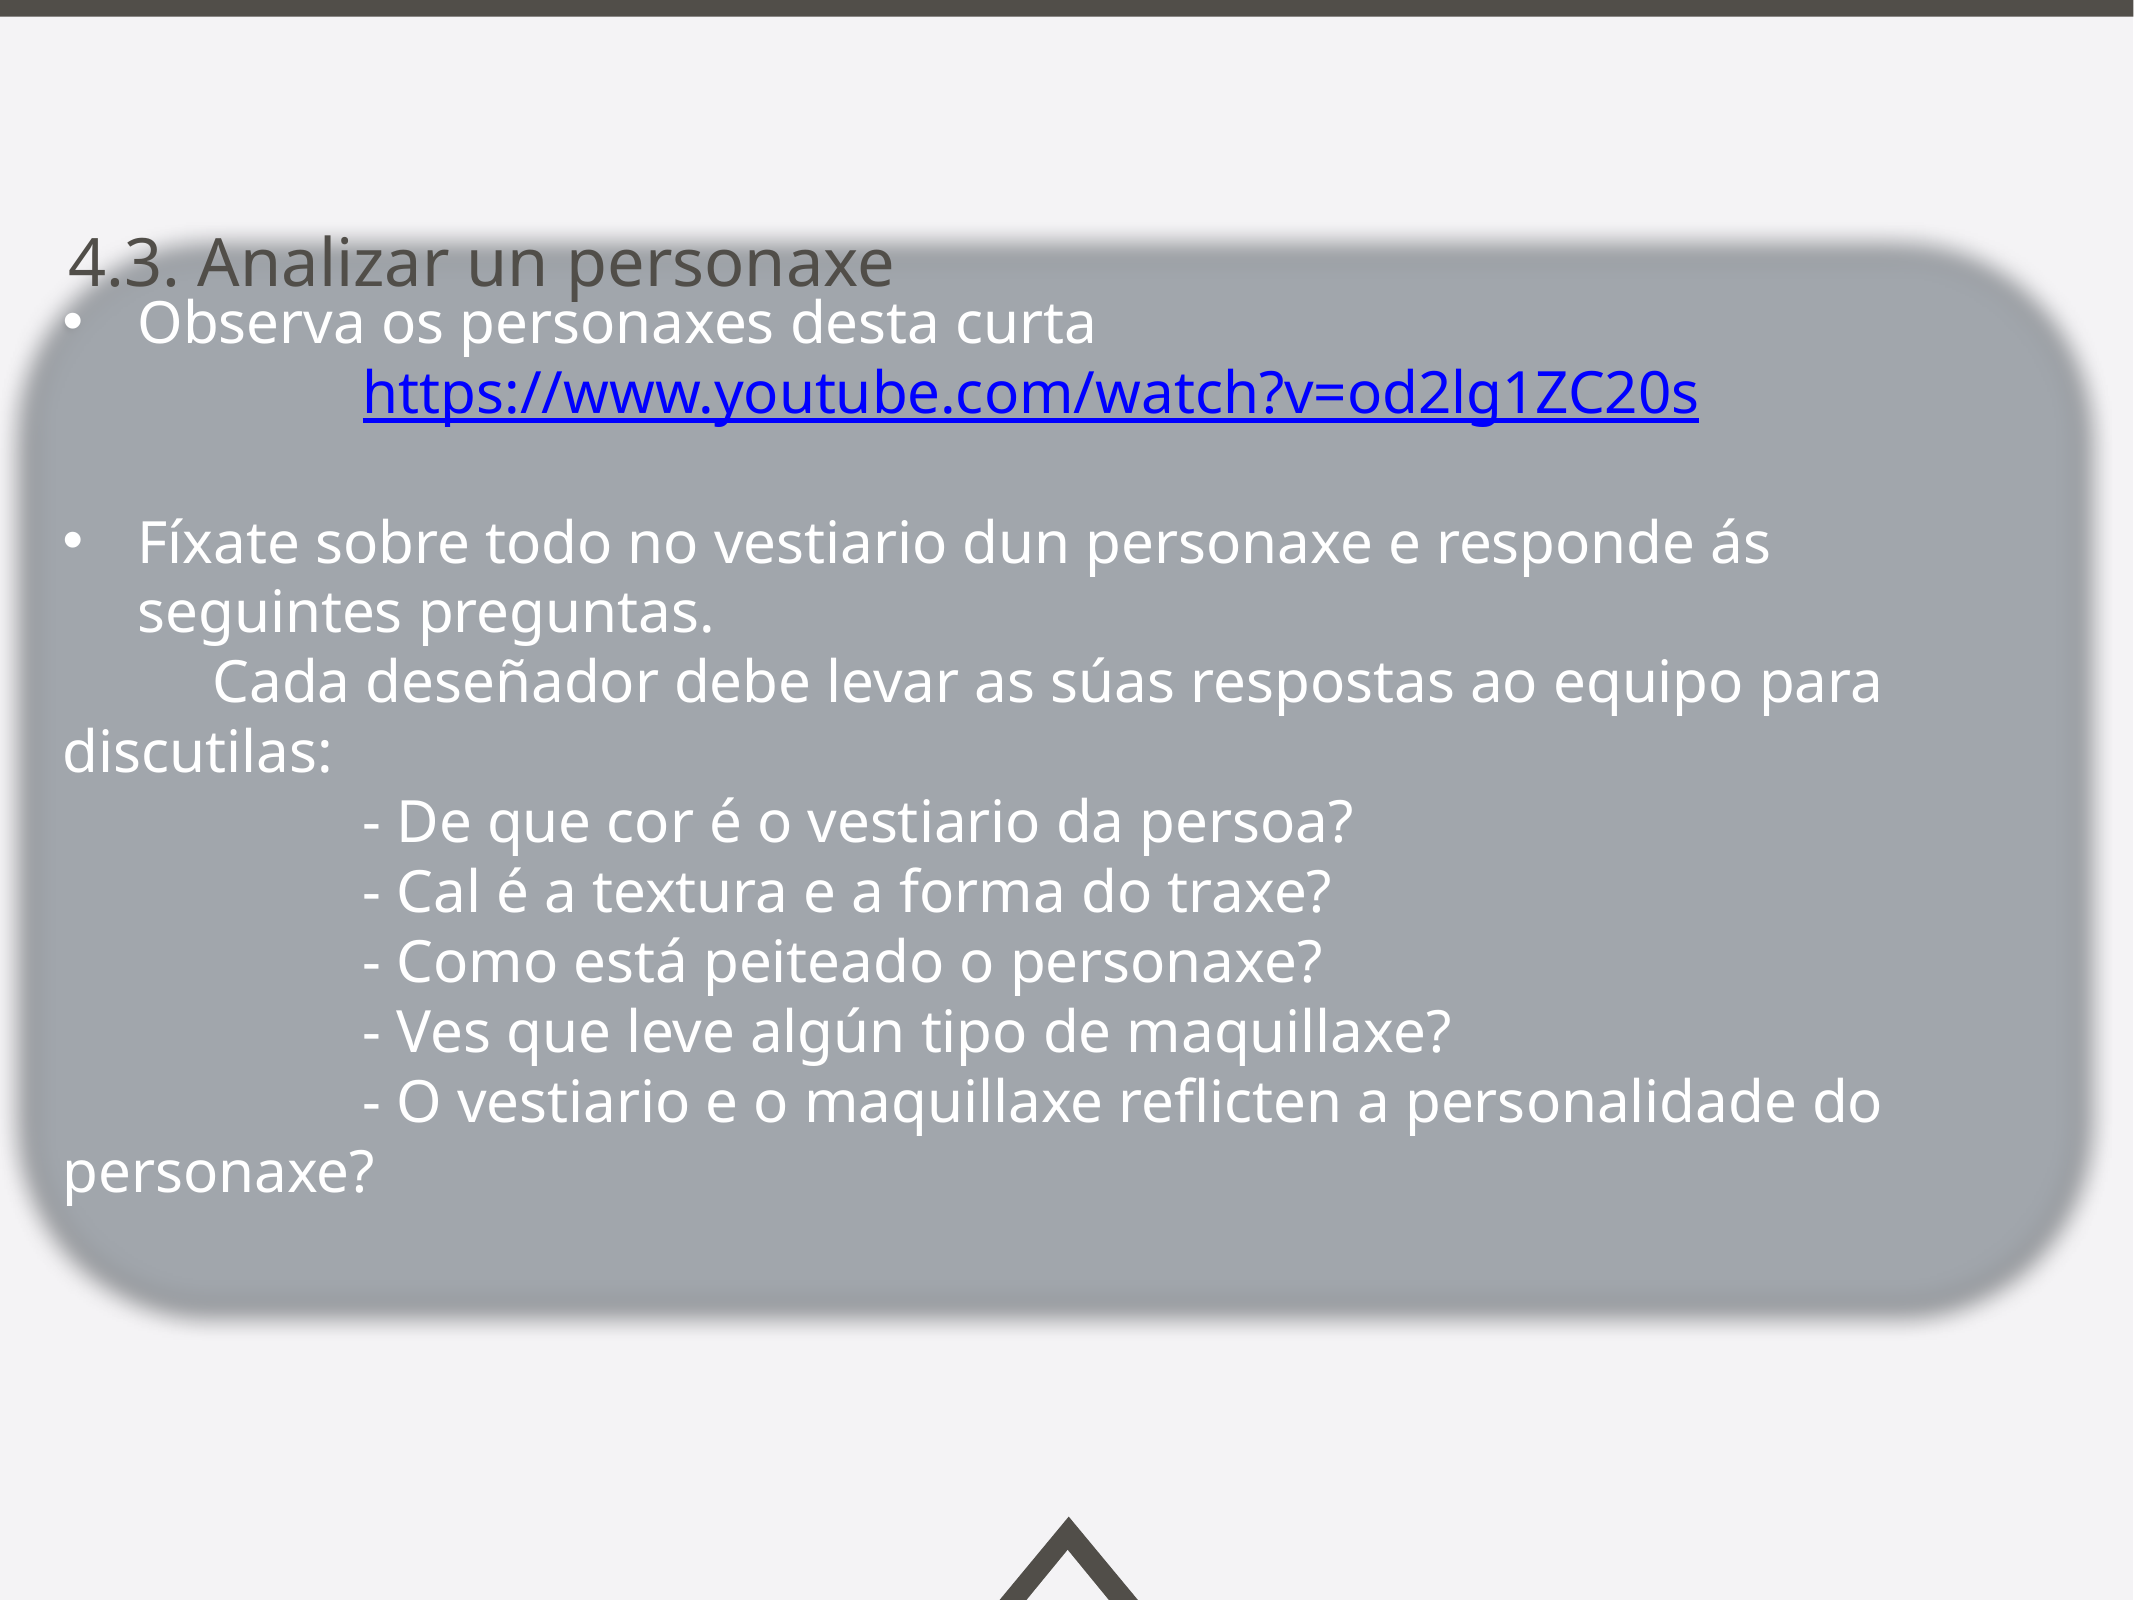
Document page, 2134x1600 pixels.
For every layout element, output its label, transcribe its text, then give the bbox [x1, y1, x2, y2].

text_box 4.3. Analizar un personaxe [59, 211, 905, 308]
text_box Observa os personaxes desta curta https://www.youtube.com/watch?v=od2lg1ZC20s Fíxate sobre todo no vestiario dun personaxe e responde ás seguintes preguntas. Cada deseñador debe levar as súas respostas ao equipo para discutilas: - De que cor é o vestiario da persoa? - Cal é a textura e a forma do traxe? - Como está peiteado o personaxe? - Ves que leve algún tipo de maquillaxe? - O vestiario e o maquillaxe reflicten a personalidade do personaxe? [48, 271, 2067, 1290]
